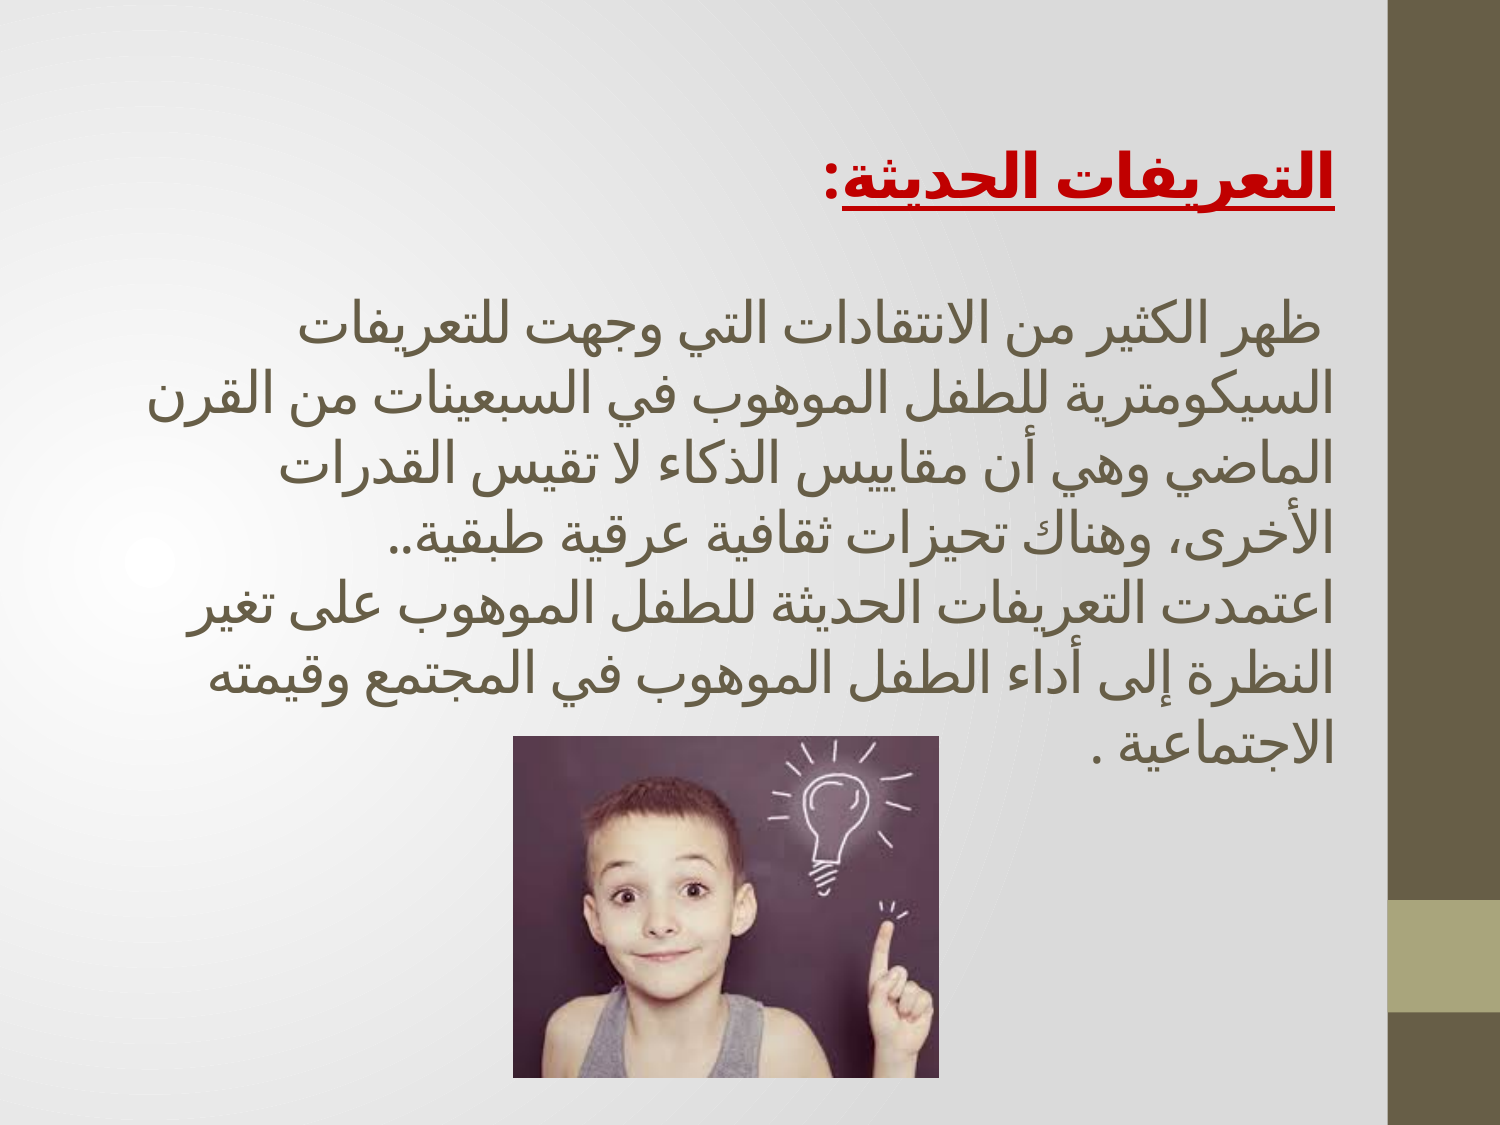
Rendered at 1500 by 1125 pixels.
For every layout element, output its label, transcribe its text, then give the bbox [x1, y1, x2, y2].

picture [513, 736, 940, 1078]
title التعريفات الحديثة: ظهر الكثير من الانتقادات التي وجهت للتعريفات السيكومترية للطفل الموهوب في السبعينات من القرن الماضي وهي أن مقاييس الذكاء لا تقيس القدرات الأخرى، وهناك تحيزات ثقافية عرقية طبقية.. اعتمدت التعريفات الحديثة للطفل الموهوب على تغير النظرة إلى أداء الطفل الموهوب في المجتمع وقيمته الاجتماعية . [112, 361, 1353, 550]
